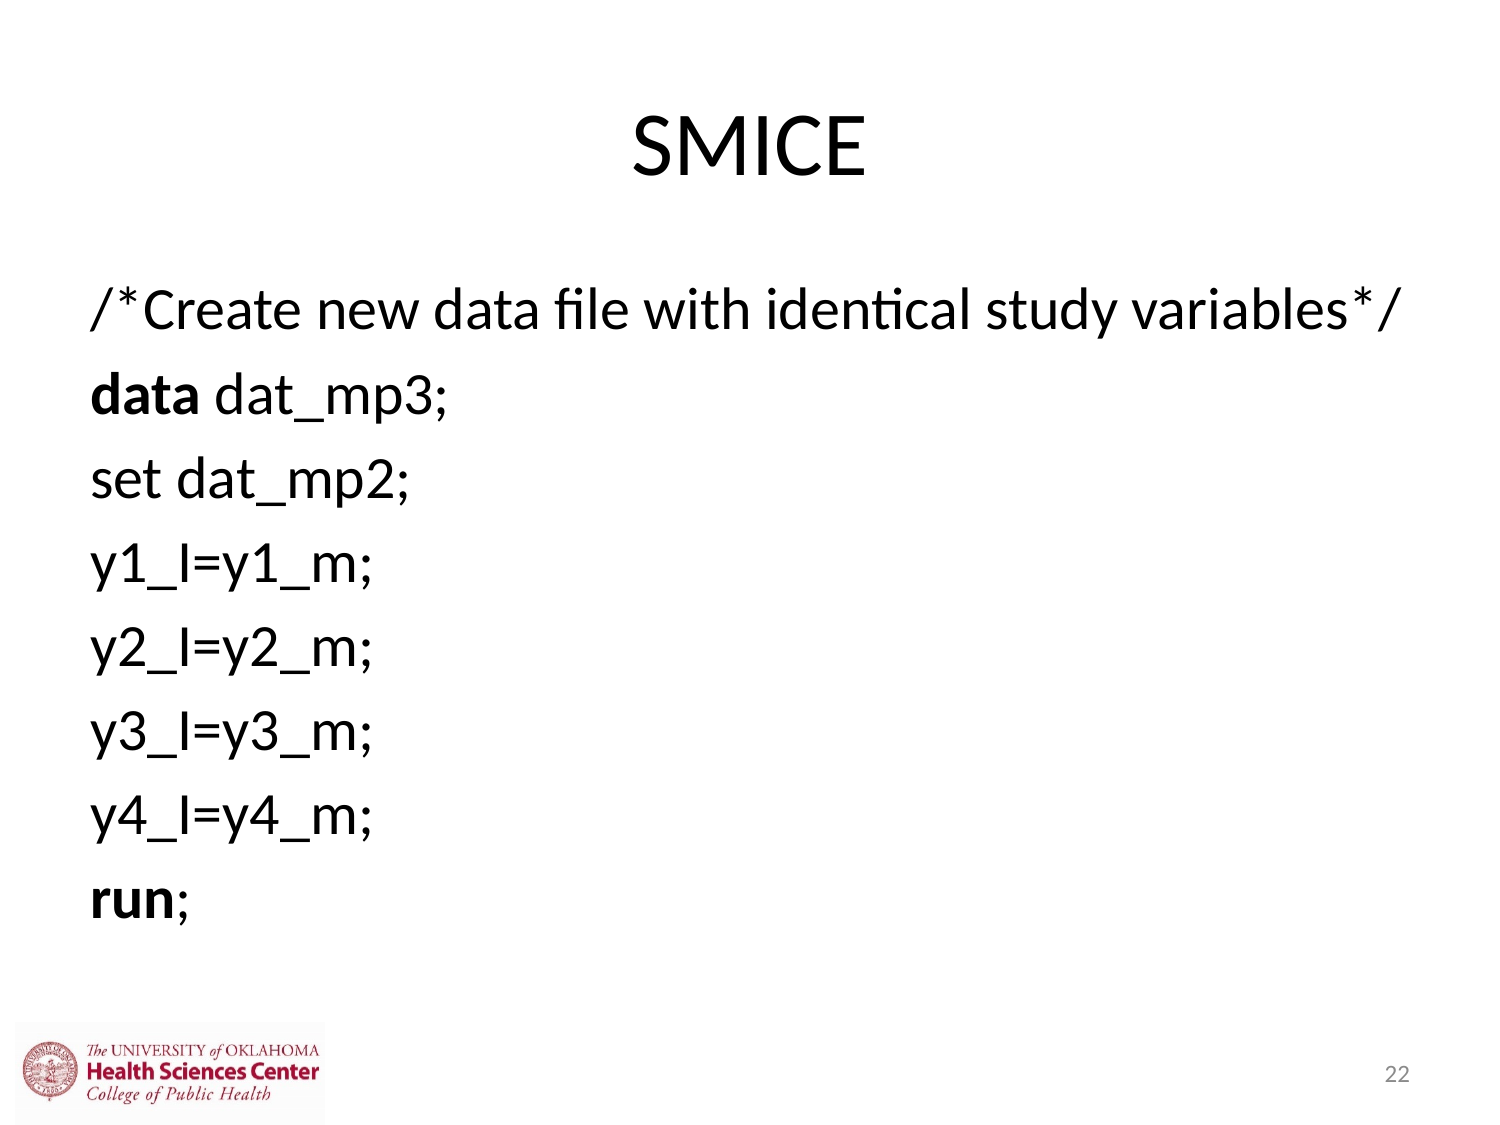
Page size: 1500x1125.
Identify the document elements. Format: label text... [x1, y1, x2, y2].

picture [15, 1022, 325, 1125]
title SMICE [75, 45, 1425, 233]
slide_number 22 [1074, 1042, 1425, 1103]
list /*Create new data file with identical study variables*/ data dat_mp3; set dat_mp2; y1_I=y1_m; y2_I=y2_m; y3_I=y3_m; y4_I=y4_m; run; [75, 262, 1425, 1005]
